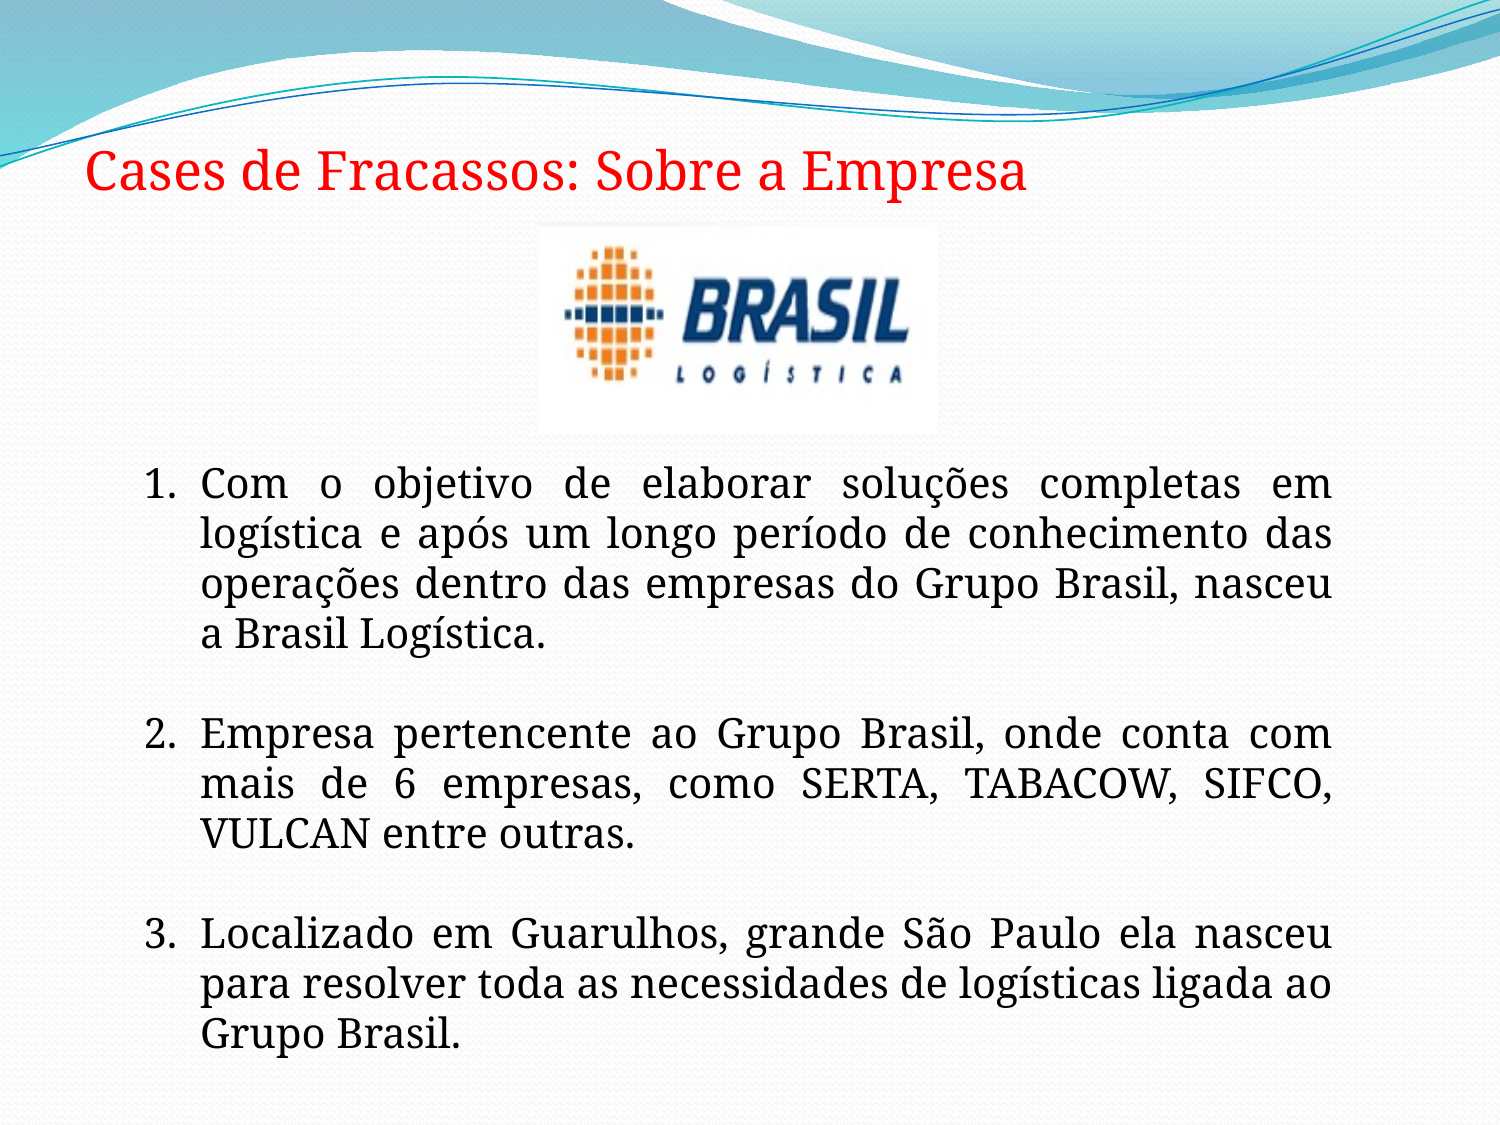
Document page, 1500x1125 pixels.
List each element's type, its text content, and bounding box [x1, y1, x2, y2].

text_box Cases de Fracassos: Sobre a Empresa [70, 128, 1421, 211]
text_box Com o objetivo de elaborar soluções completas em logística e após um longo período de conhecimento das operações dentro das empresas do Grupo Brasil, nasceu a Brasil Logística. Empresa pertencente ao Grupo Brasil, onde conta com mais de 6 empresas, como SERTA, TABACOW, SIFCO, VULCAN entre outras. Localizado em Guarulhos, grande São Paulo ela nasceu para resolver toda as necessidades de logísticas ligada ao Grupo Brasil. [128, 269, 1348, 1115]
picture [538, 222, 939, 434]
